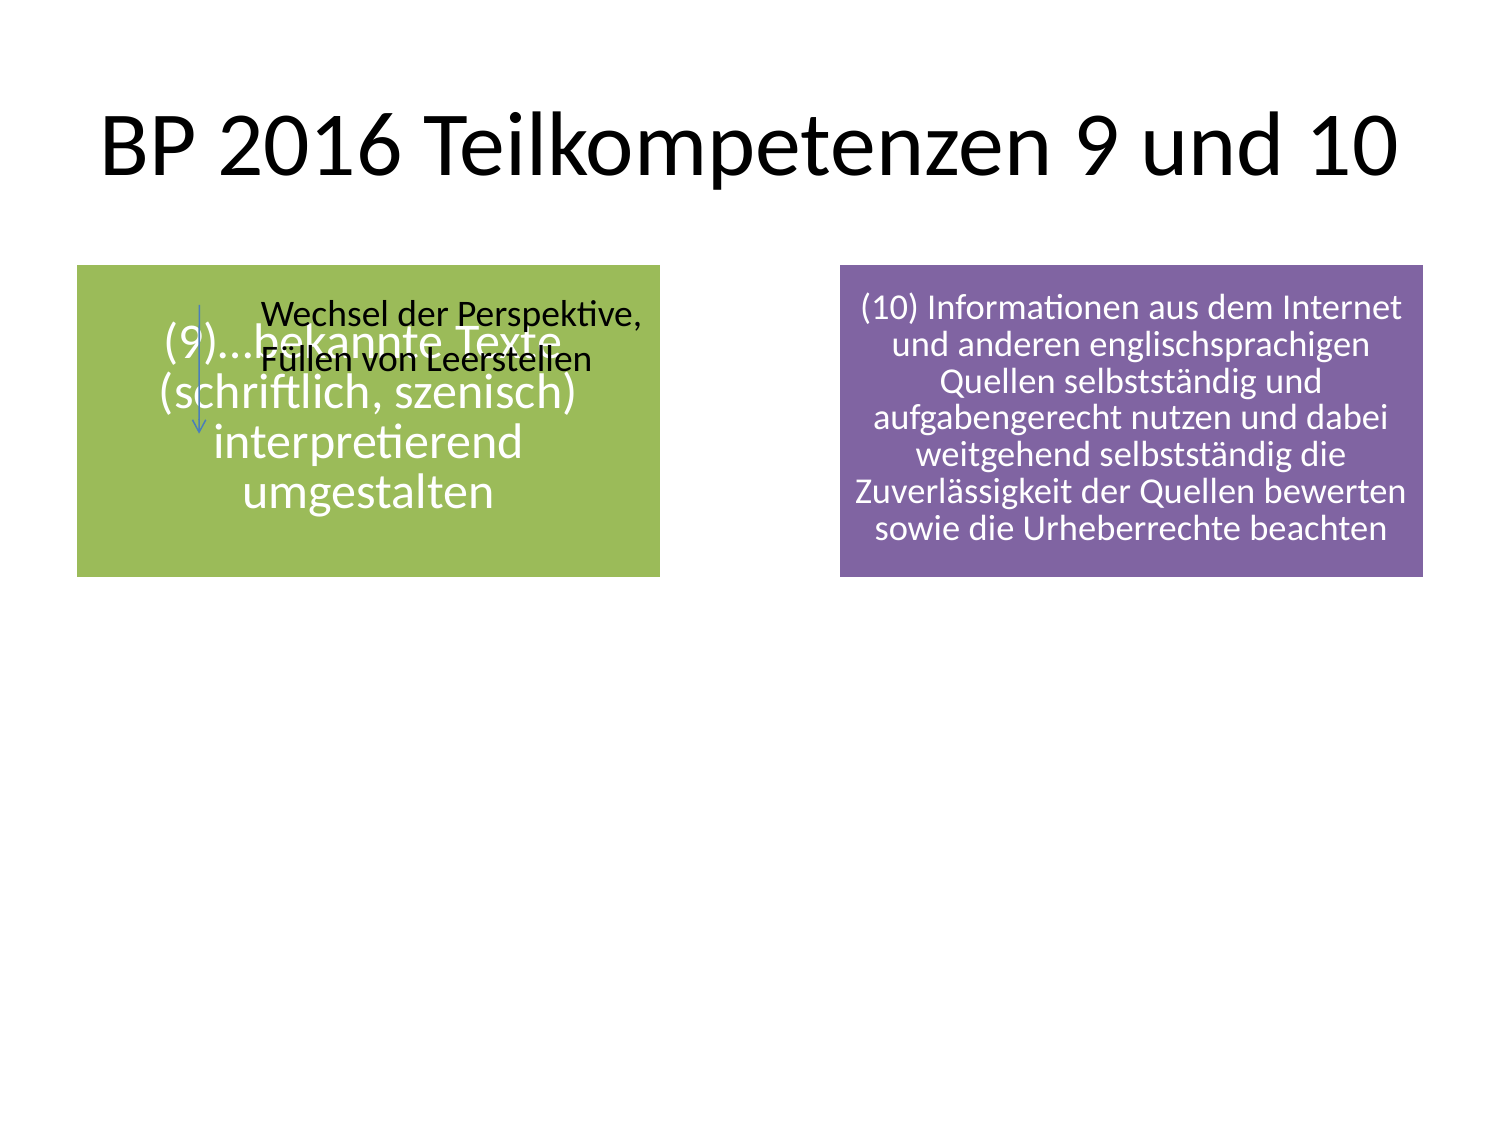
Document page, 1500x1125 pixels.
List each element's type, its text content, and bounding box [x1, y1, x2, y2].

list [74, 262, 1426, 1006]
title BP 2016 Teilkompetenzen 9 und 10 [75, 45, 1425, 233]
